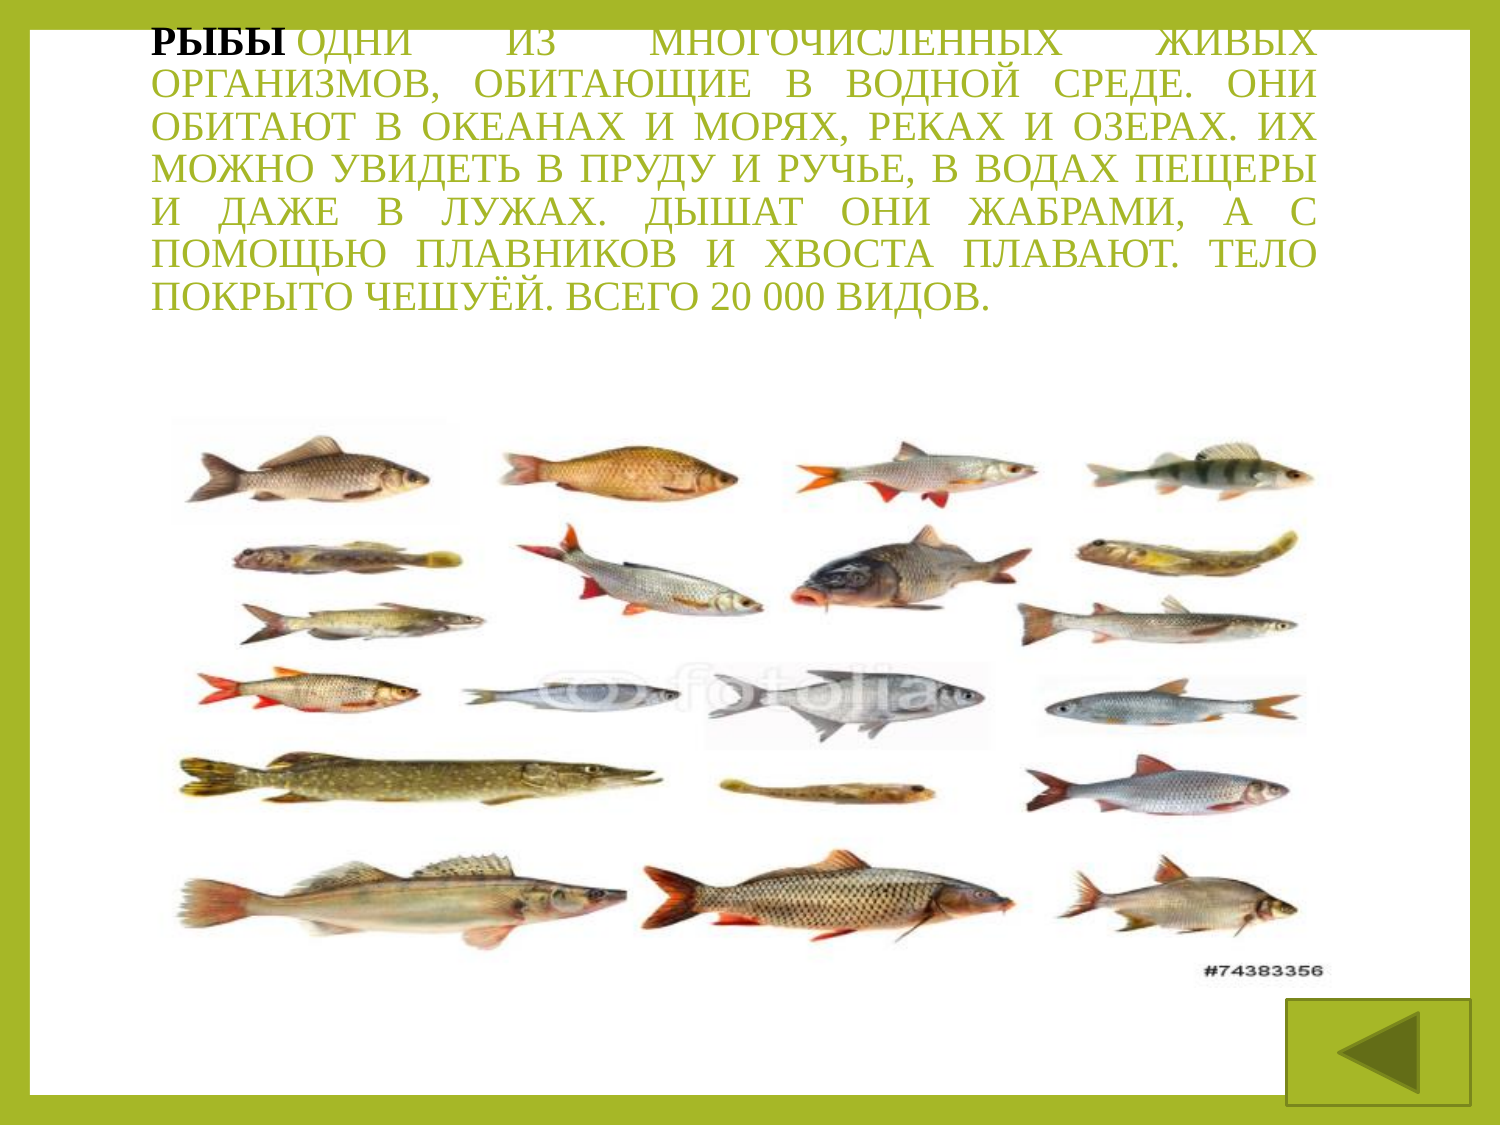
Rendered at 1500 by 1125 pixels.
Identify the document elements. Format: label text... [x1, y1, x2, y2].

title Рыбы одни из многочисленных живых организмов, обитающие в водной среде. Они обитают в океанах и морях, реках и озерах. Их можно увидеть в пруду и ручье, в водах пещеры и даже в лужах. Дышат они жабрами, а с помощью плавников и хвоста плавают. Тело покрыто чешуёй. Всего 20 000 видов. [135, 78, 1334, 327]
picture [135, 386, 1341, 989]
text_box [1285, 998, 1472, 1107]
